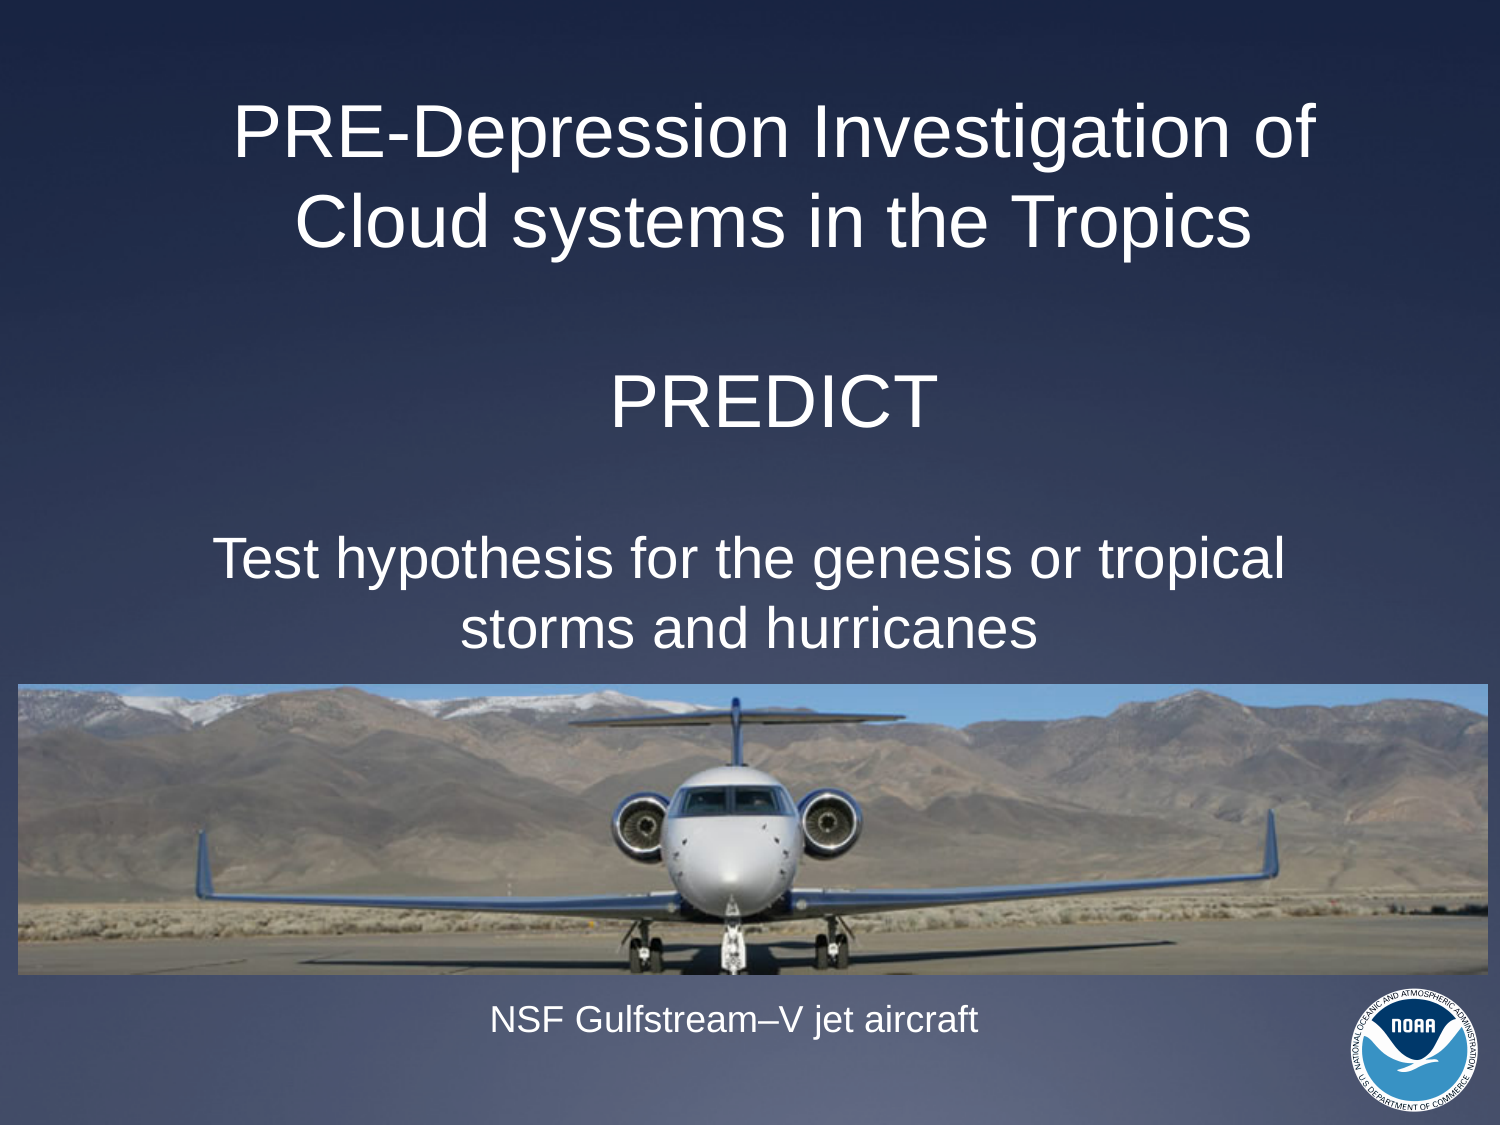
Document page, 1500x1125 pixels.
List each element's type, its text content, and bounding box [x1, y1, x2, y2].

picture [17, 683, 1489, 977]
picture [1350, 993, 1479, 1113]
title PRE-Depression Investigation of Cloud systems in the Tropics PREDICT [124, 74, 1425, 205]
text_box NSF Gulfstream–V jet aircraft [474, 998, 1000, 1048]
text_box Test hypothesis for the genesis or tropical storms and hurricanes [137, 512, 1363, 683]
